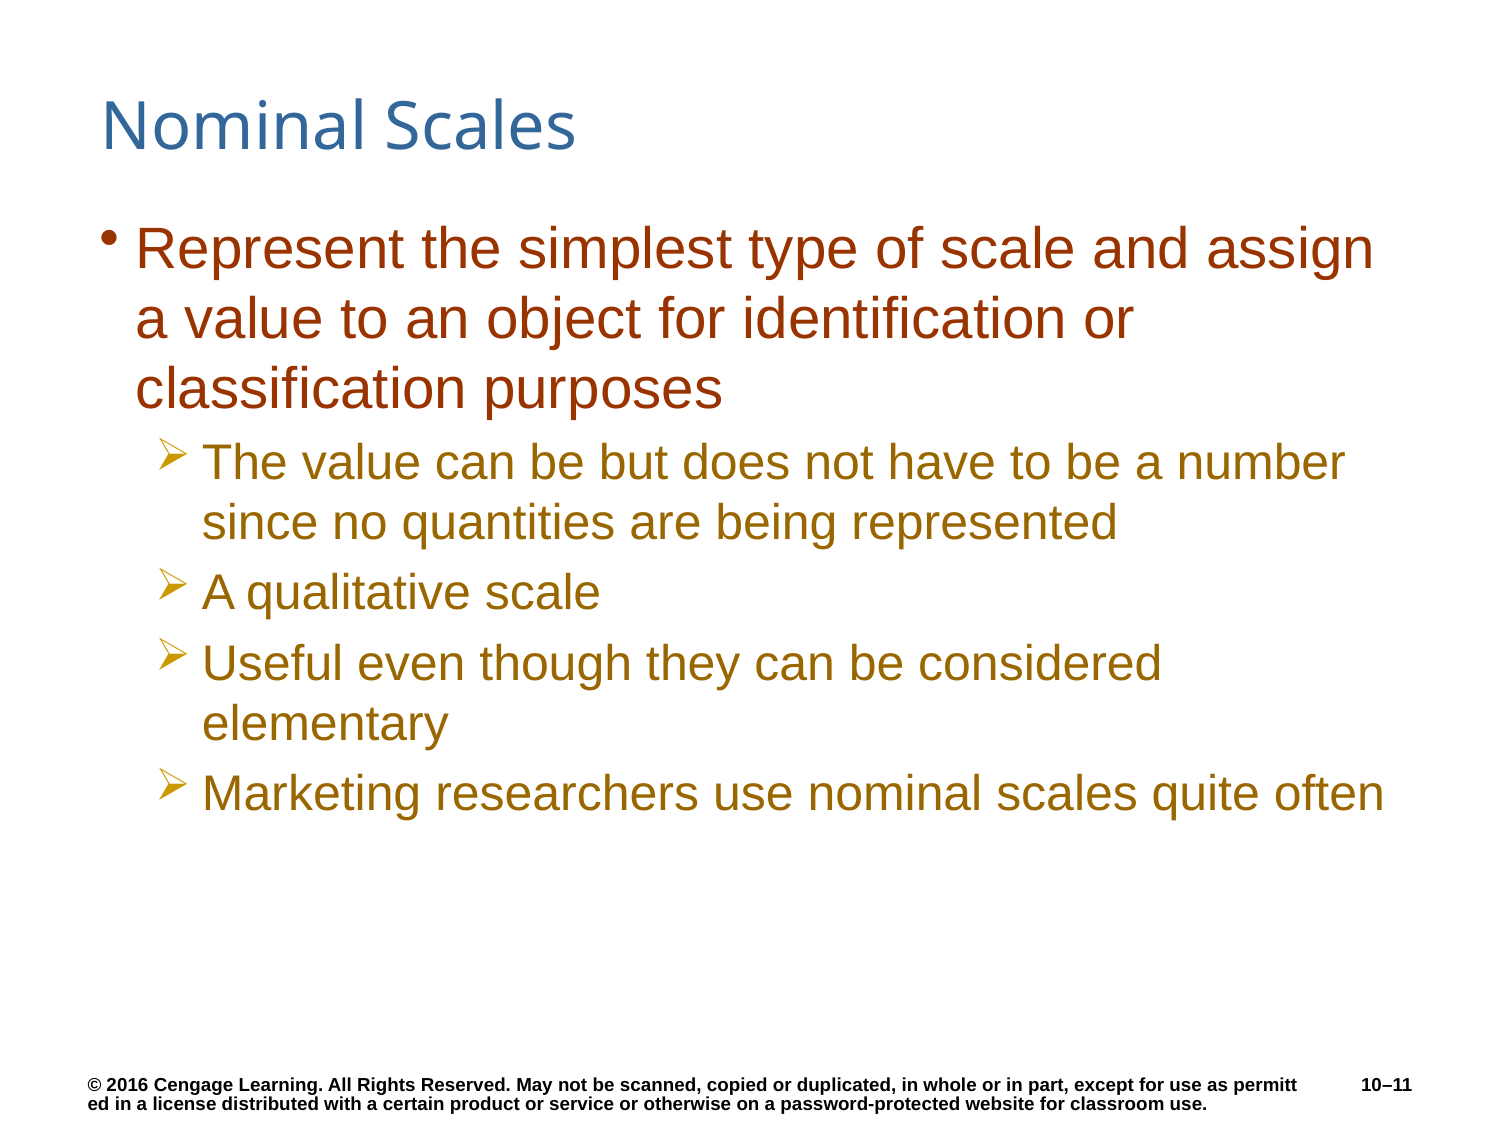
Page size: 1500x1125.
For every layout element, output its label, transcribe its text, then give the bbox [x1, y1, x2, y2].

slide_number 10–11 [1050, 1042, 1413, 1103]
footer © 2016 Cengage Learning. All Rights Reserved. May not be scanned, copied or duplicated, in whole or in part, except for use as permitted in a license distributed with a certain product or service or otherwise on a password-protected website for classroom use. [87, 1057, 1050, 1103]
list Represent the simplest type of scale and assign a value to an object for identification or classification purposes The value can be but does not have to be a number since no quantities are being represented A qualitative scale Useful even though they can be considered elementary Marketing researchers use nominal scales quite often [84, 202, 1414, 1013]
title Nominal Scales [85, 75, 1411, 171]
